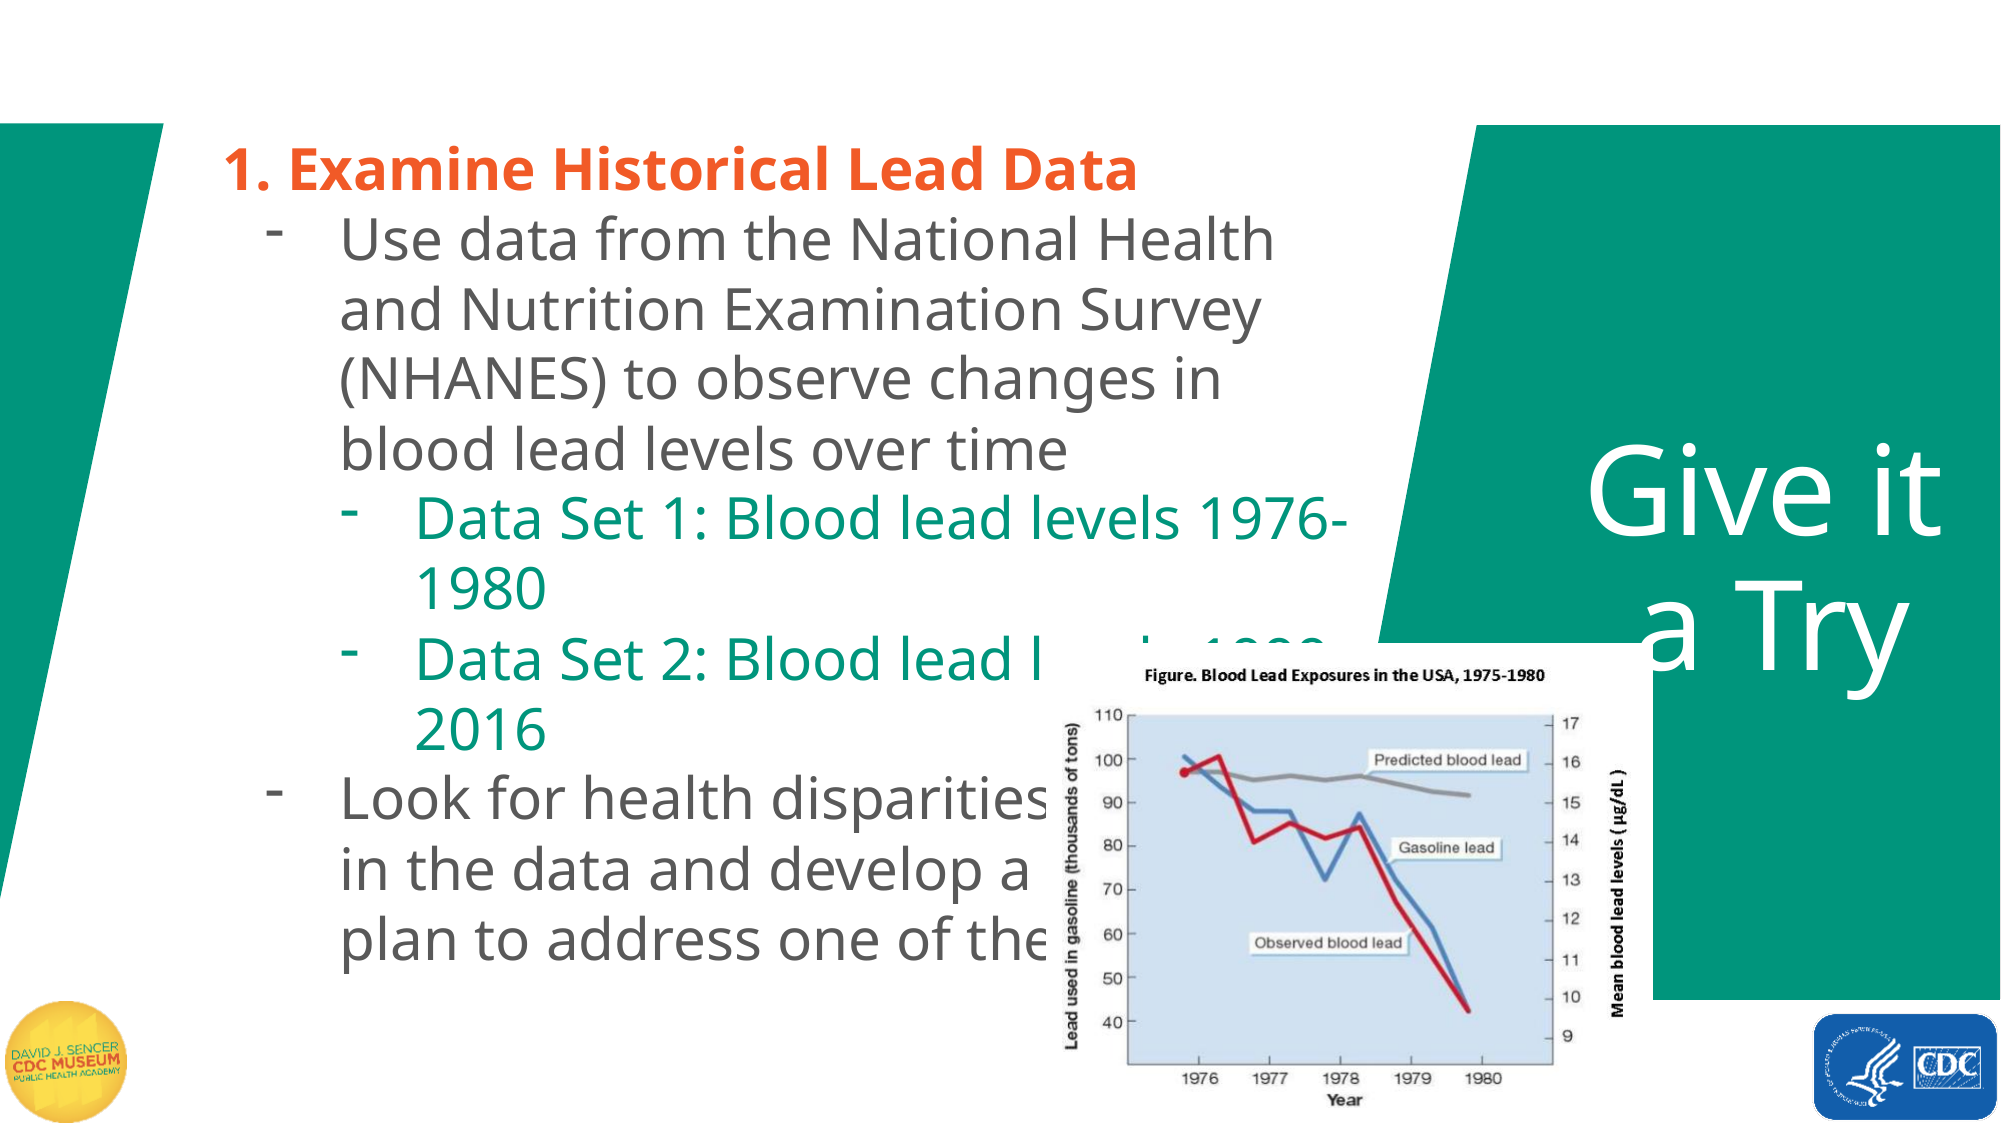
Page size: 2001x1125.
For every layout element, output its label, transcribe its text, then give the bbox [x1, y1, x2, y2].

text_box [0, 0, 2000, 1125]
list 1. Examine Historical Lead Data [206, 123, 1582, 221]
title Give it a Try [1473, 306, 1957, 819]
text_box [1385, 124, 2000, 1001]
picture [1046, 643, 1653, 1123]
picture [1801, 1006, 2000, 1125]
text_box Use data from the National Health and Nutrition Examination Survey (NHANES) to observe changes in blood lead levels over time Data Set 1: Blood lead levels 1976-1980 Data Set 2: Blood lead levels 1999-2016 Look for health disparities in the data and develop a plan to address one of them [250, 194, 1385, 1049]
text_box [0, 122, 165, 902]
picture [4, 1001, 127, 1123]
